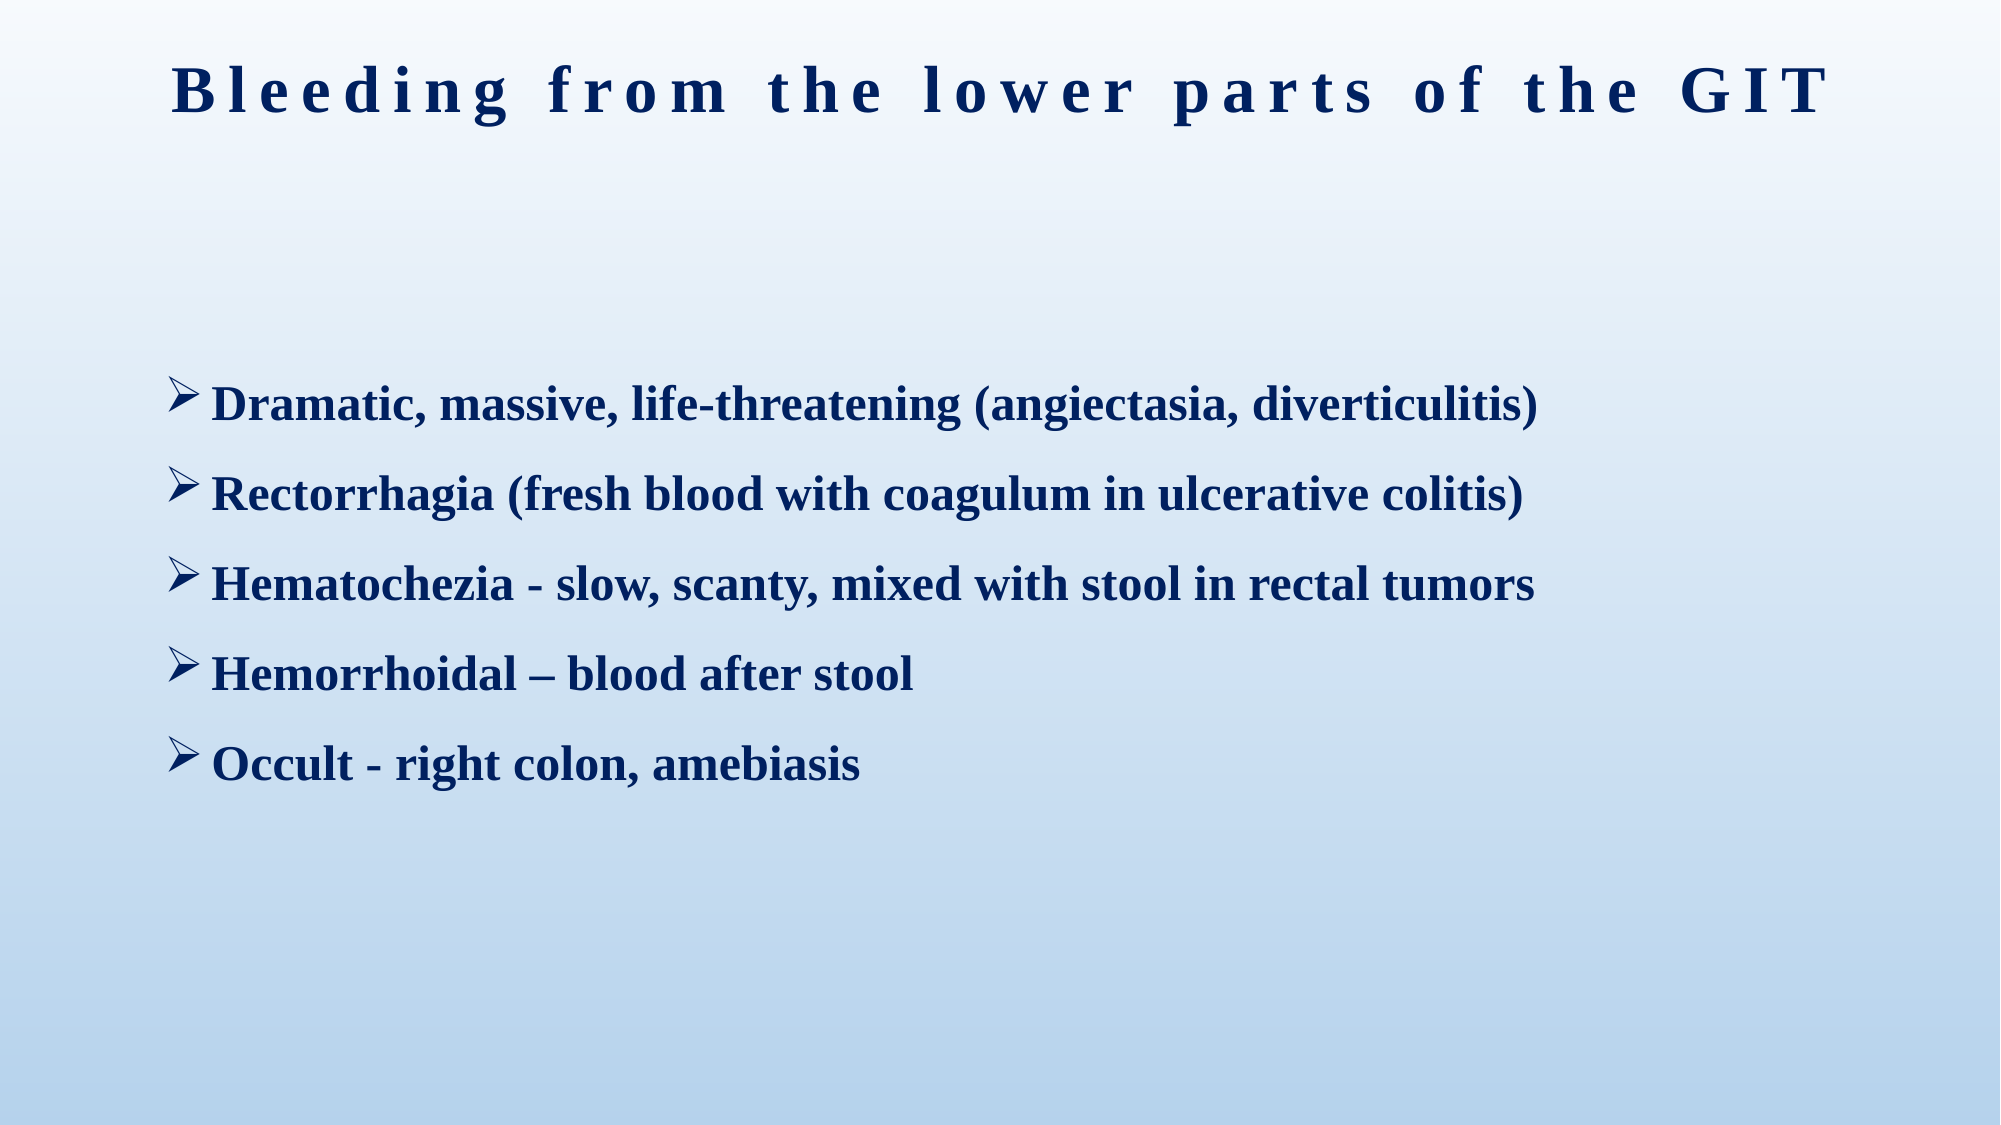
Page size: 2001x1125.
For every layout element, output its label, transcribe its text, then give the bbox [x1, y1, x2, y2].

text_box Bleeding from the lower parts of the GIT [118, 38, 1882, 133]
text_box Dramatic, massive, life-threatening (angiectasia, diverticulitis) Rectorrhagia (fresh blood with coagulum in ulcerative colitis) Hematochezia - slow, scanty, mixed with stool in rectal tumors Hemorrhoidal – blood after stool Occult - right colon, amebiasis [149, 333, 2000, 798]
